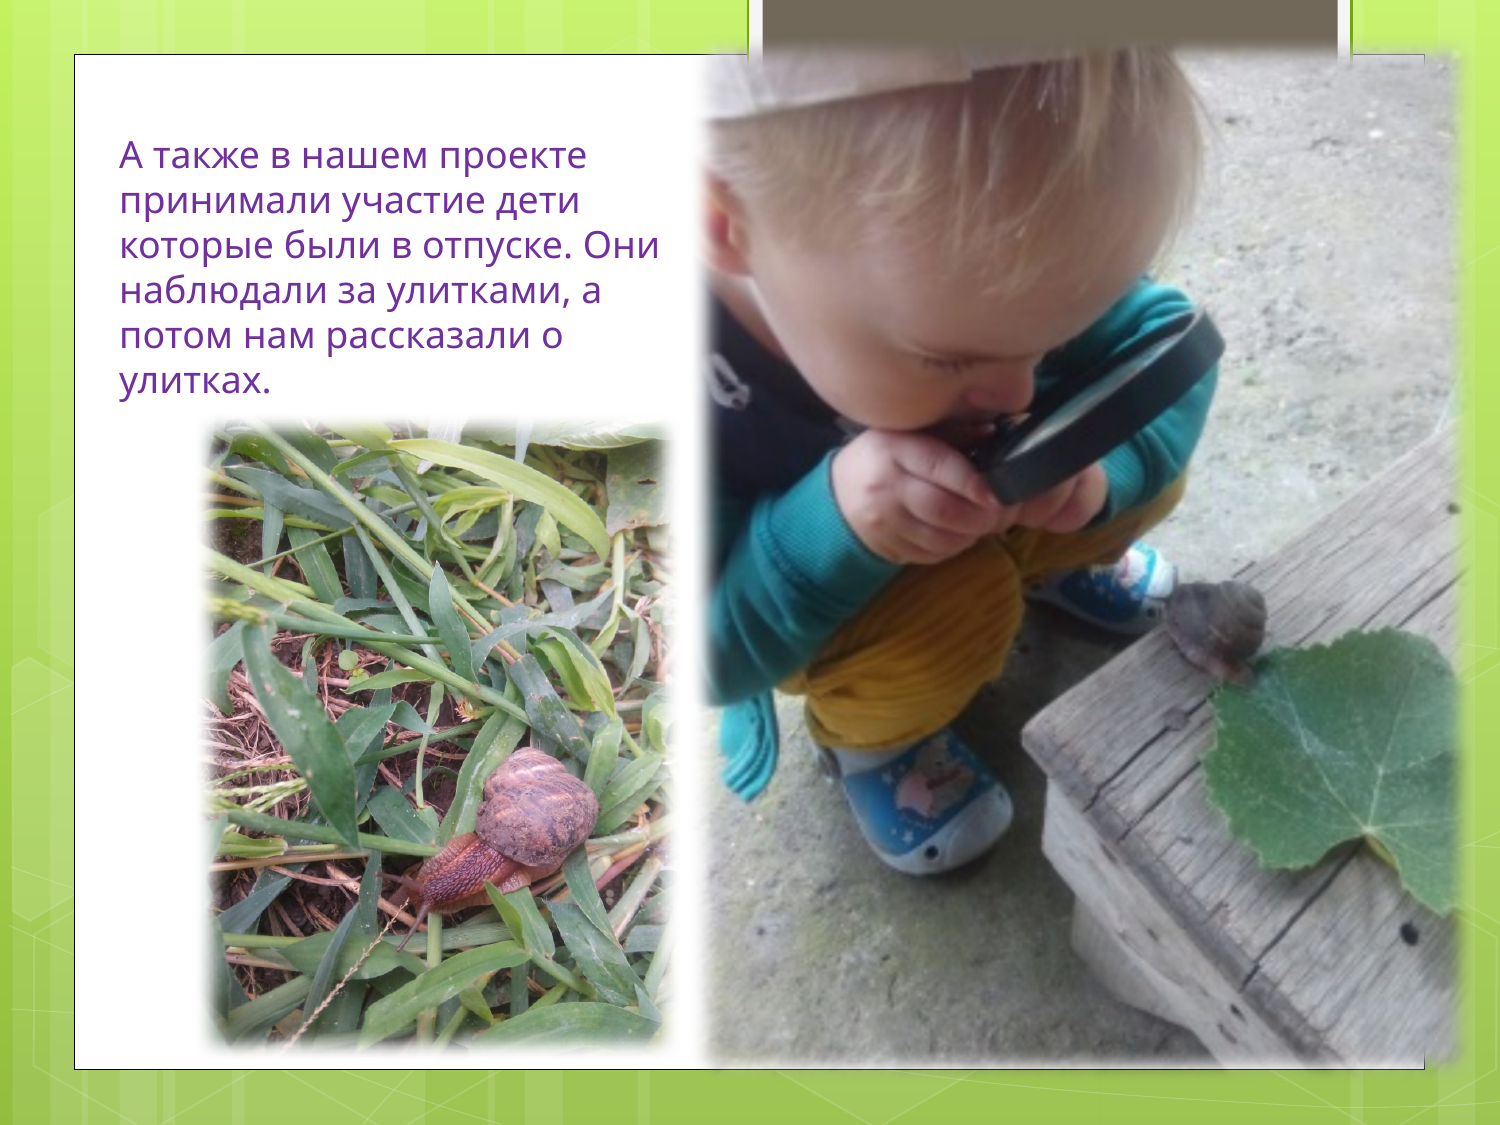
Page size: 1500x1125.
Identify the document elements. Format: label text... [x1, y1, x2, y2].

picture [194, 412, 682, 1062]
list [690, 34, 1477, 1083]
title А также в нашем проекте принимали участие дети которые были в отпуске. Они наблюдали за улитками, а потом нам рассказали о улитках. [104, 78, 683, 409]
